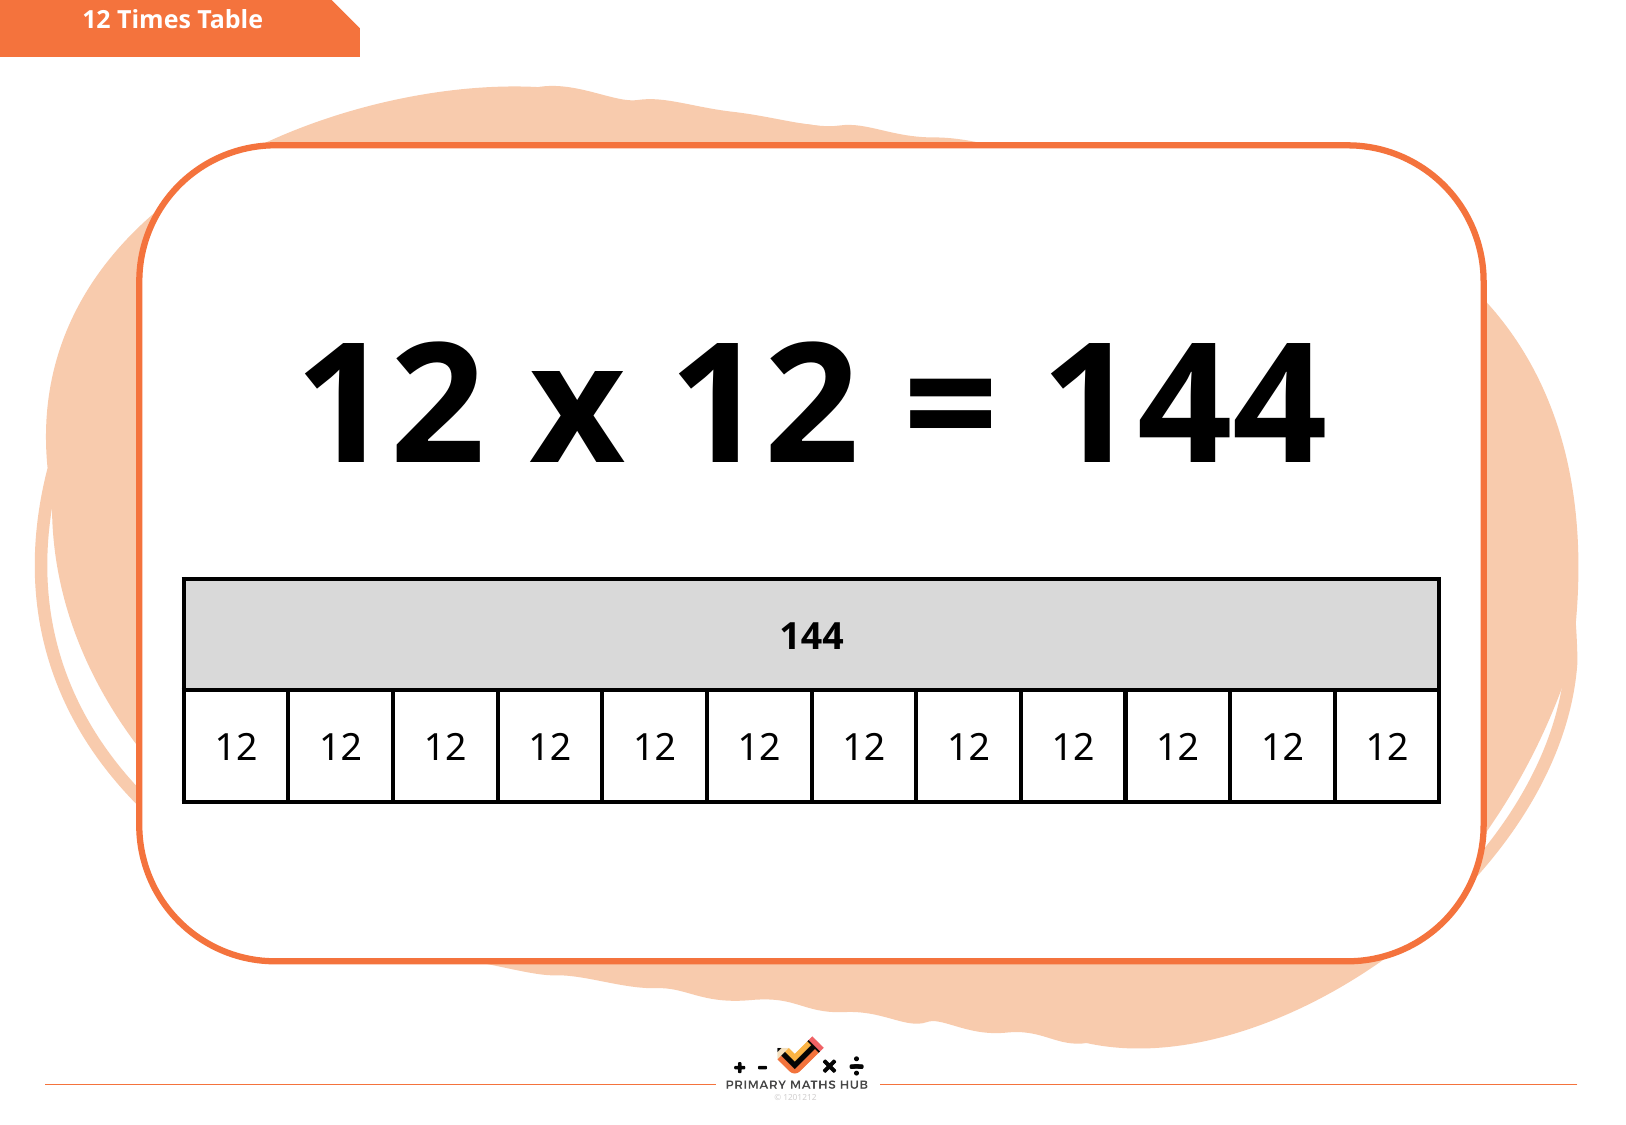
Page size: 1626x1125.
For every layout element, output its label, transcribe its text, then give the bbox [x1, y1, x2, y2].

text_box © 1201212 [720, 1084, 870, 1110]
text_box 12 Times Table [0, 0, 361, 58]
text_box 12 x 12 = 144 [140, 288, 1485, 503]
table_cell 12 [918, 692, 1019, 800]
text_box [1479, 300, 1579, 867]
picture [722, 1034, 872, 1094]
table_cell 12 [290, 692, 391, 800]
table_cell 12 [1337, 692, 1437, 800]
table_cell 12 [186, 692, 286, 800]
table_cell 12 [1023, 692, 1123, 800]
table_cell 12 [1128, 692, 1228, 800]
table_cell 12 [1232, 692, 1333, 800]
table_cell 12 [500, 692, 600, 800]
table_cell 12 [395, 692, 496, 800]
text_box [138, 144, 1485, 963]
text_box [39, 214, 155, 799]
text_box [273, 91, 956, 144]
table_cell 12 [604, 692, 705, 800]
table_cell 12 [709, 692, 810, 800]
table_header 144 [186, 581, 1437, 688]
table_cell 12 [814, 692, 914, 800]
text_box [496, 960, 1374, 1044]
